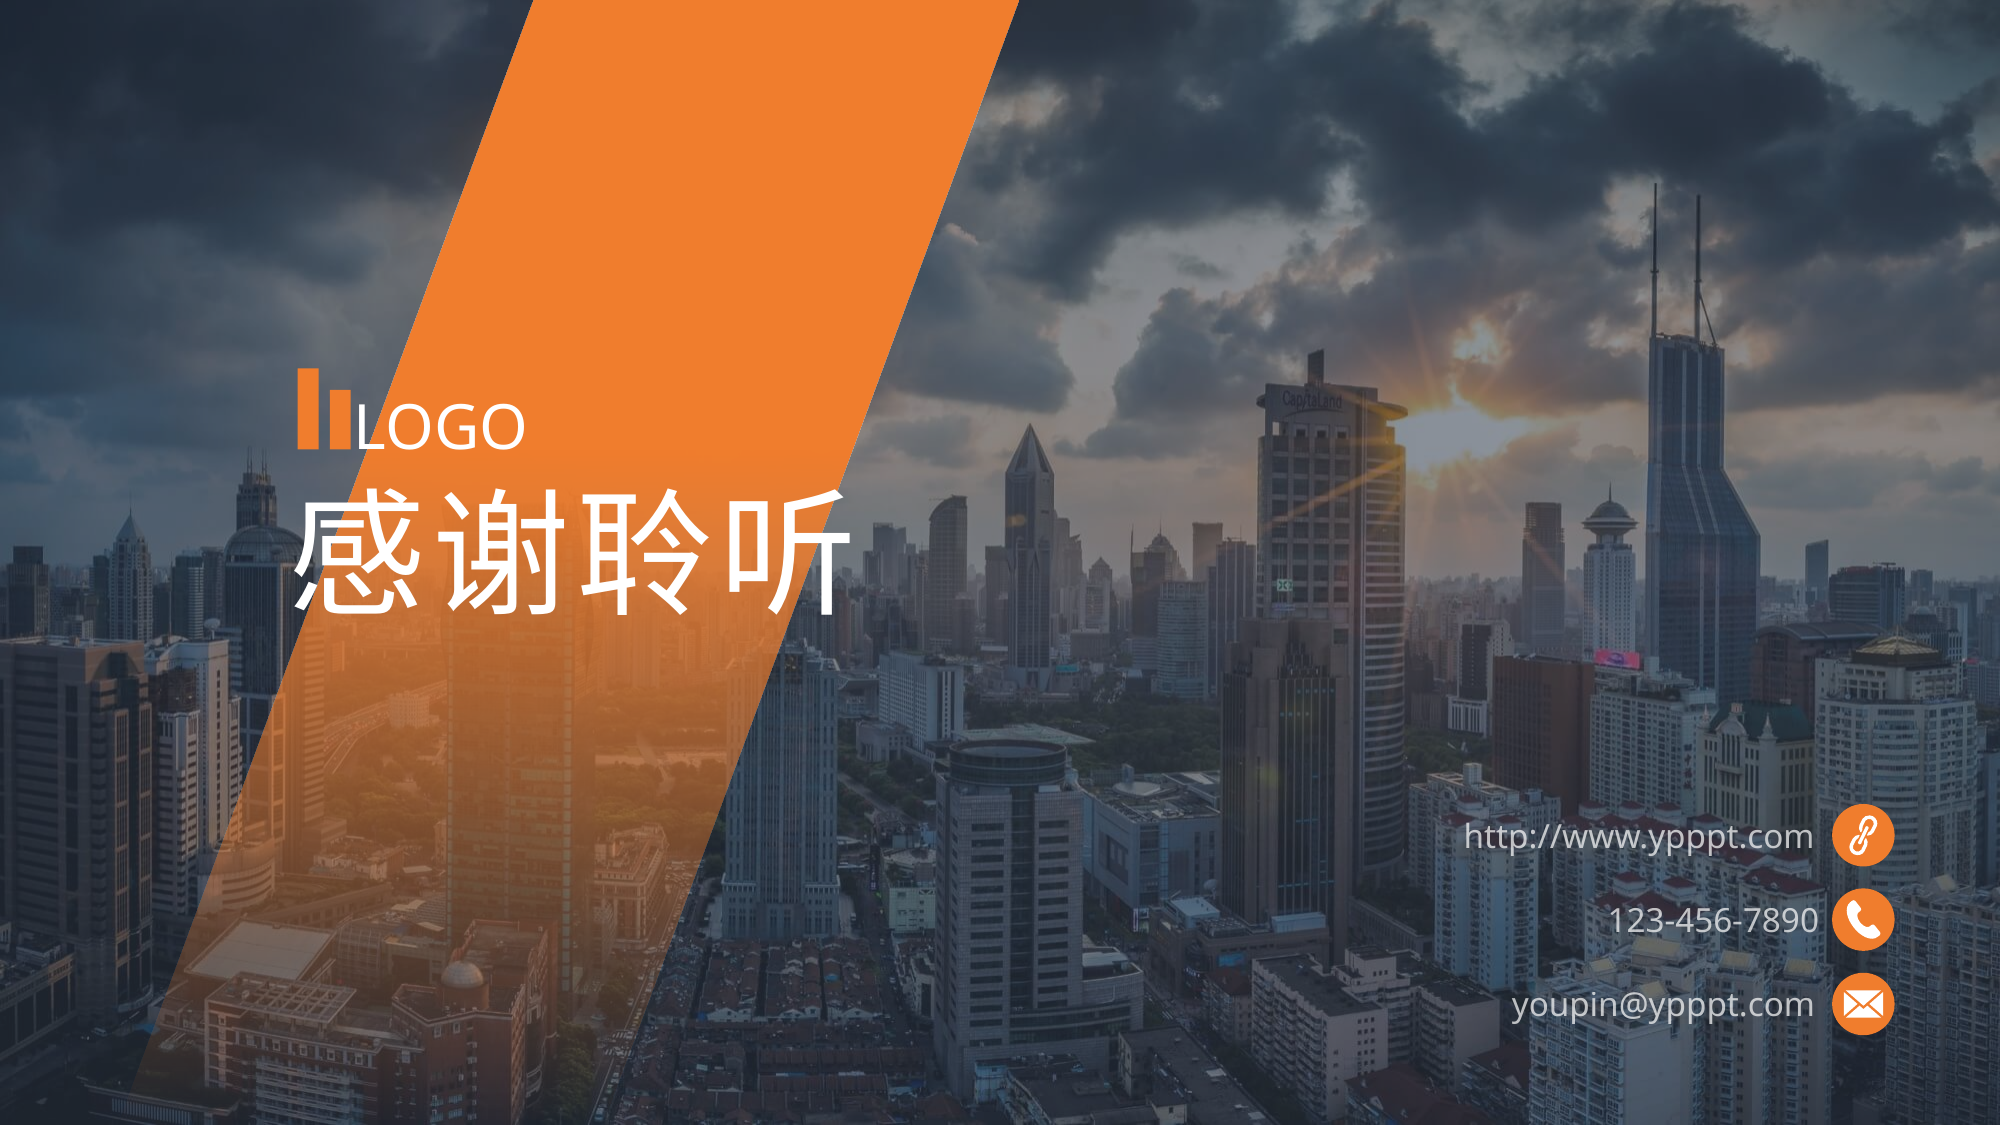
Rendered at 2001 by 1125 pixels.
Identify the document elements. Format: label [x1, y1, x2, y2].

text_box [1446, 803, 1895, 867]
picture [0, 0, 2000, 1125]
text_box [1494, 972, 1895, 1036]
text_box [1594, 888, 1895, 951]
text_box [297, 368, 541, 471]
